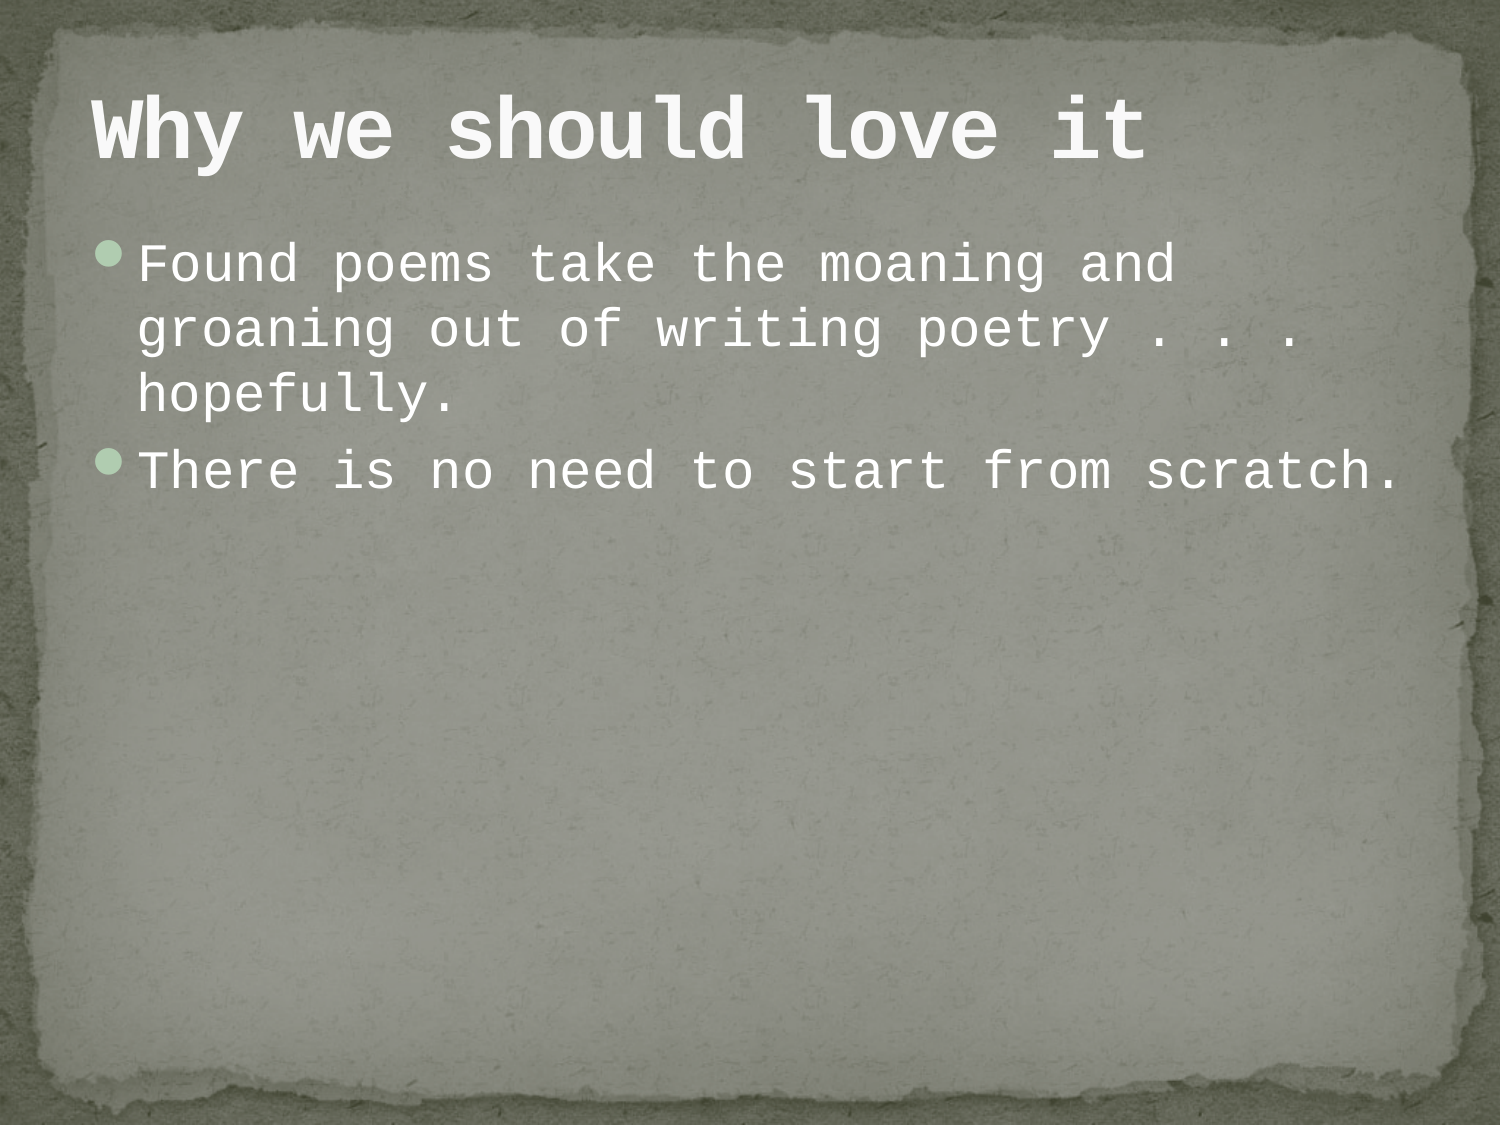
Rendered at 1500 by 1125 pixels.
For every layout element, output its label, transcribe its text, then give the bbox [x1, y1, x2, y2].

list Found poems take the moaning and groaning out of writing poetry . . . hopefully. There is no need to start from scratch. [76, 219, 1427, 970]
title Why we should love it [76, 0, 1427, 184]
